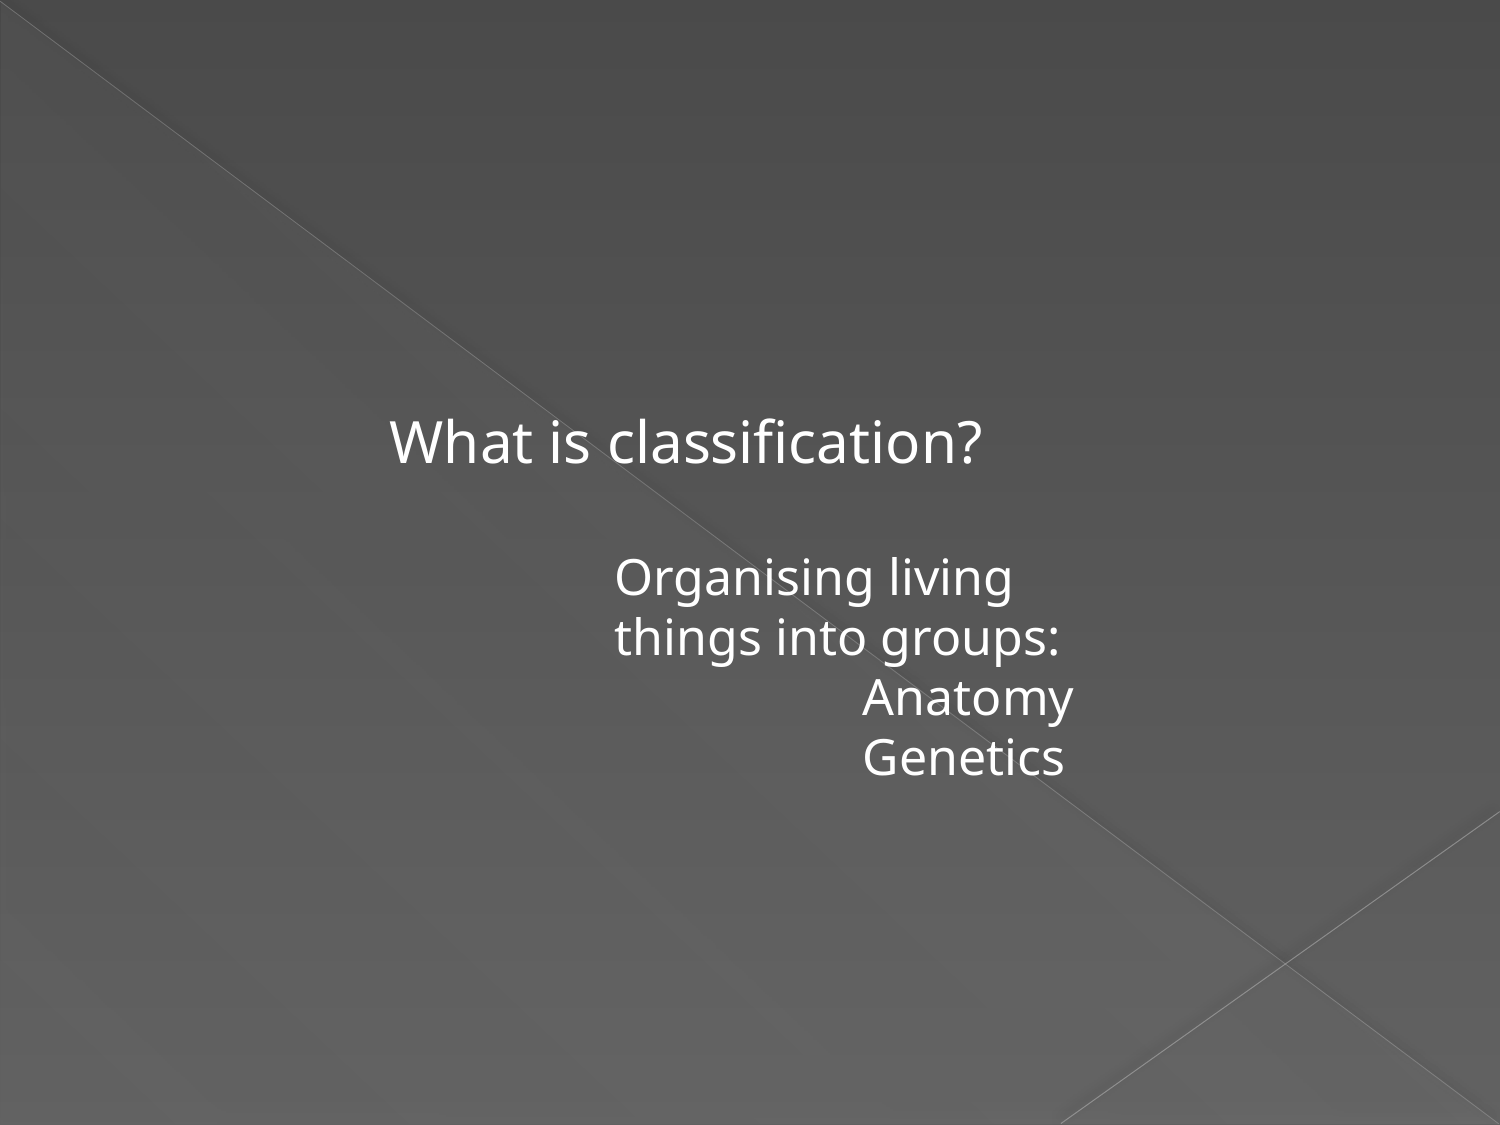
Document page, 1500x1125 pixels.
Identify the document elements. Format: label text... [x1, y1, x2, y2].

text_box What is classification? Organising living things into groups: Anatomy Genetics [374, 398, 1125, 793]
